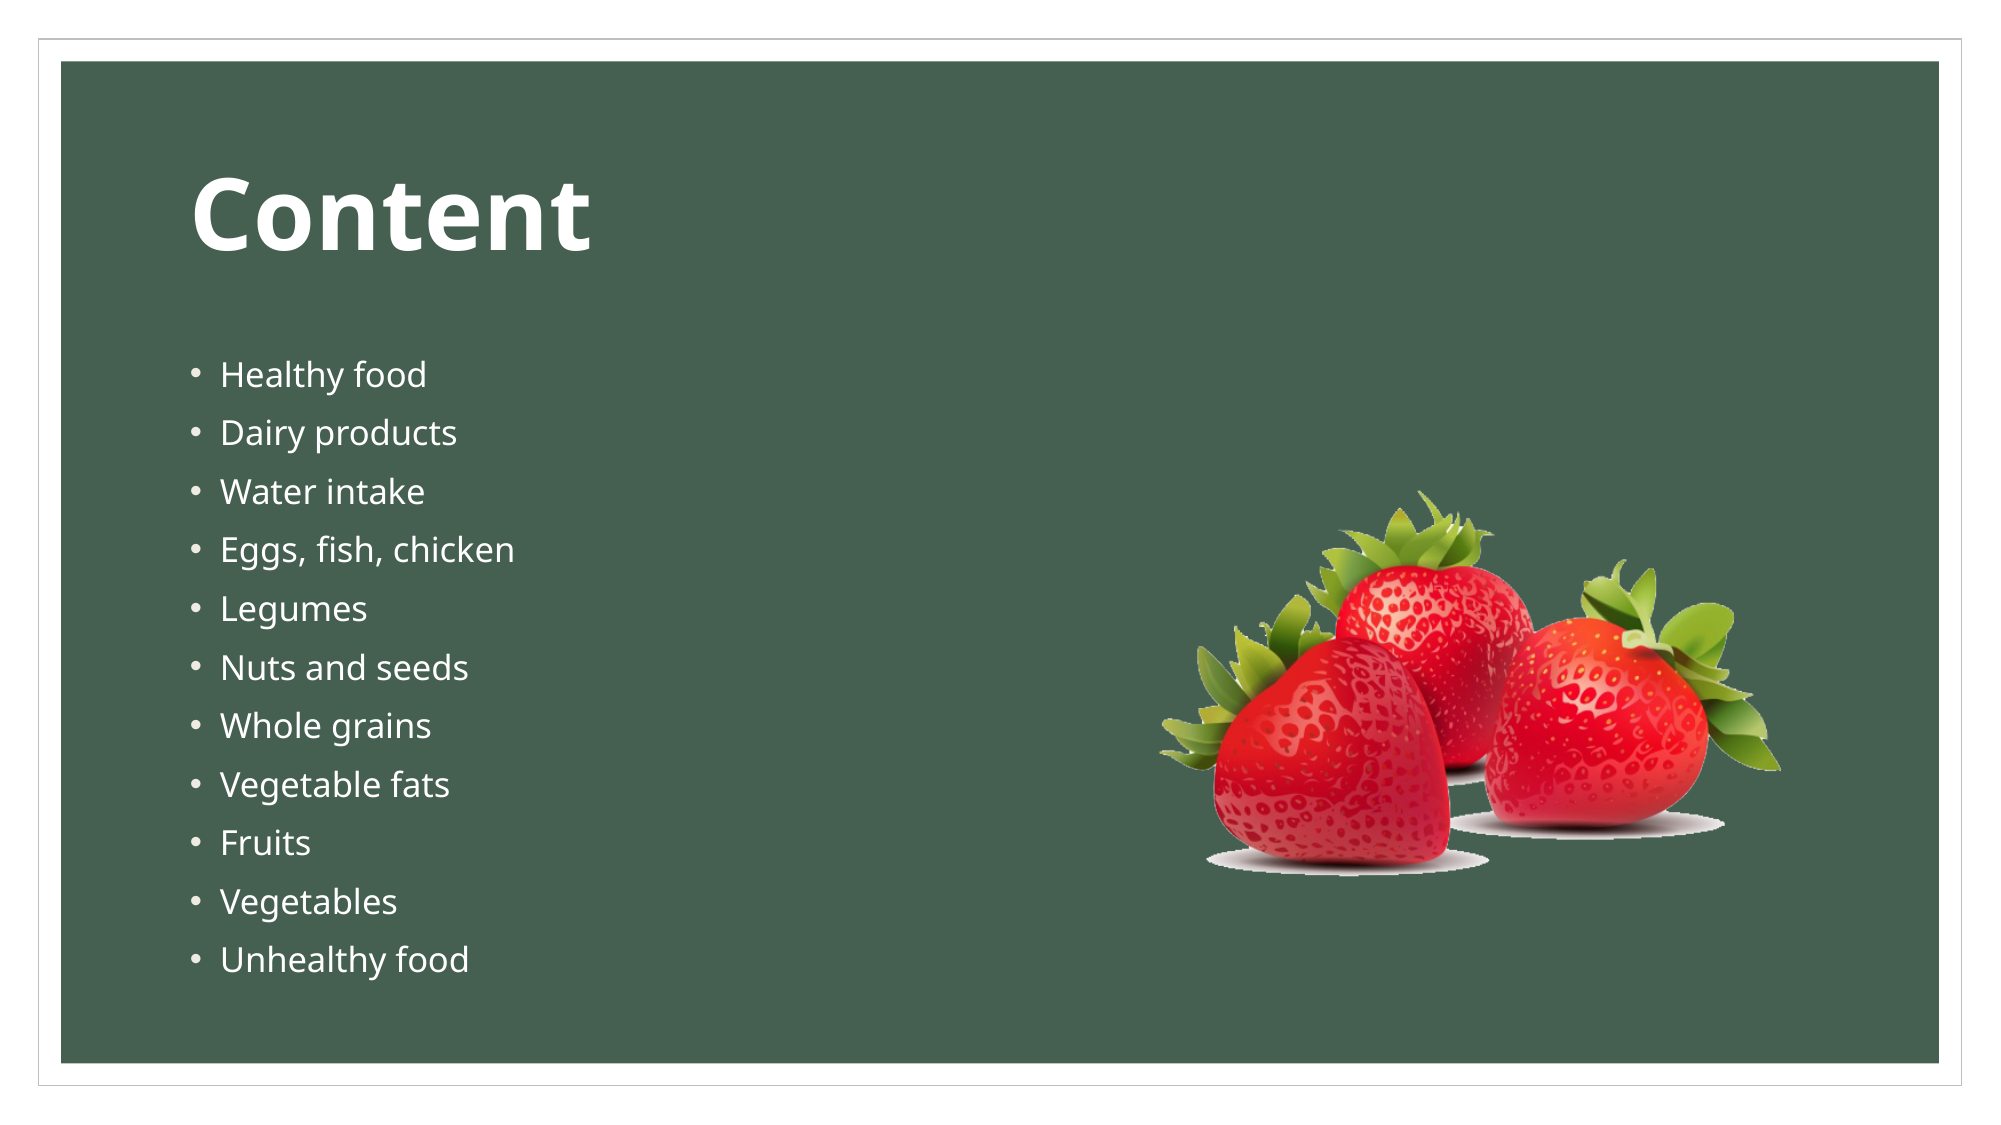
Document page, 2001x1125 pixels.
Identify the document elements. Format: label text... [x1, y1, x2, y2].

title Content [174, 105, 1825, 331]
picture [1109, 438, 1825, 936]
list Healthy food Dairy products Water intake Eggs, fish, chicken Legumes Nuts and seeds Whole grains Vegetable fats Fruits Vegetables Unhealthy food [174, 345, 1825, 990]
